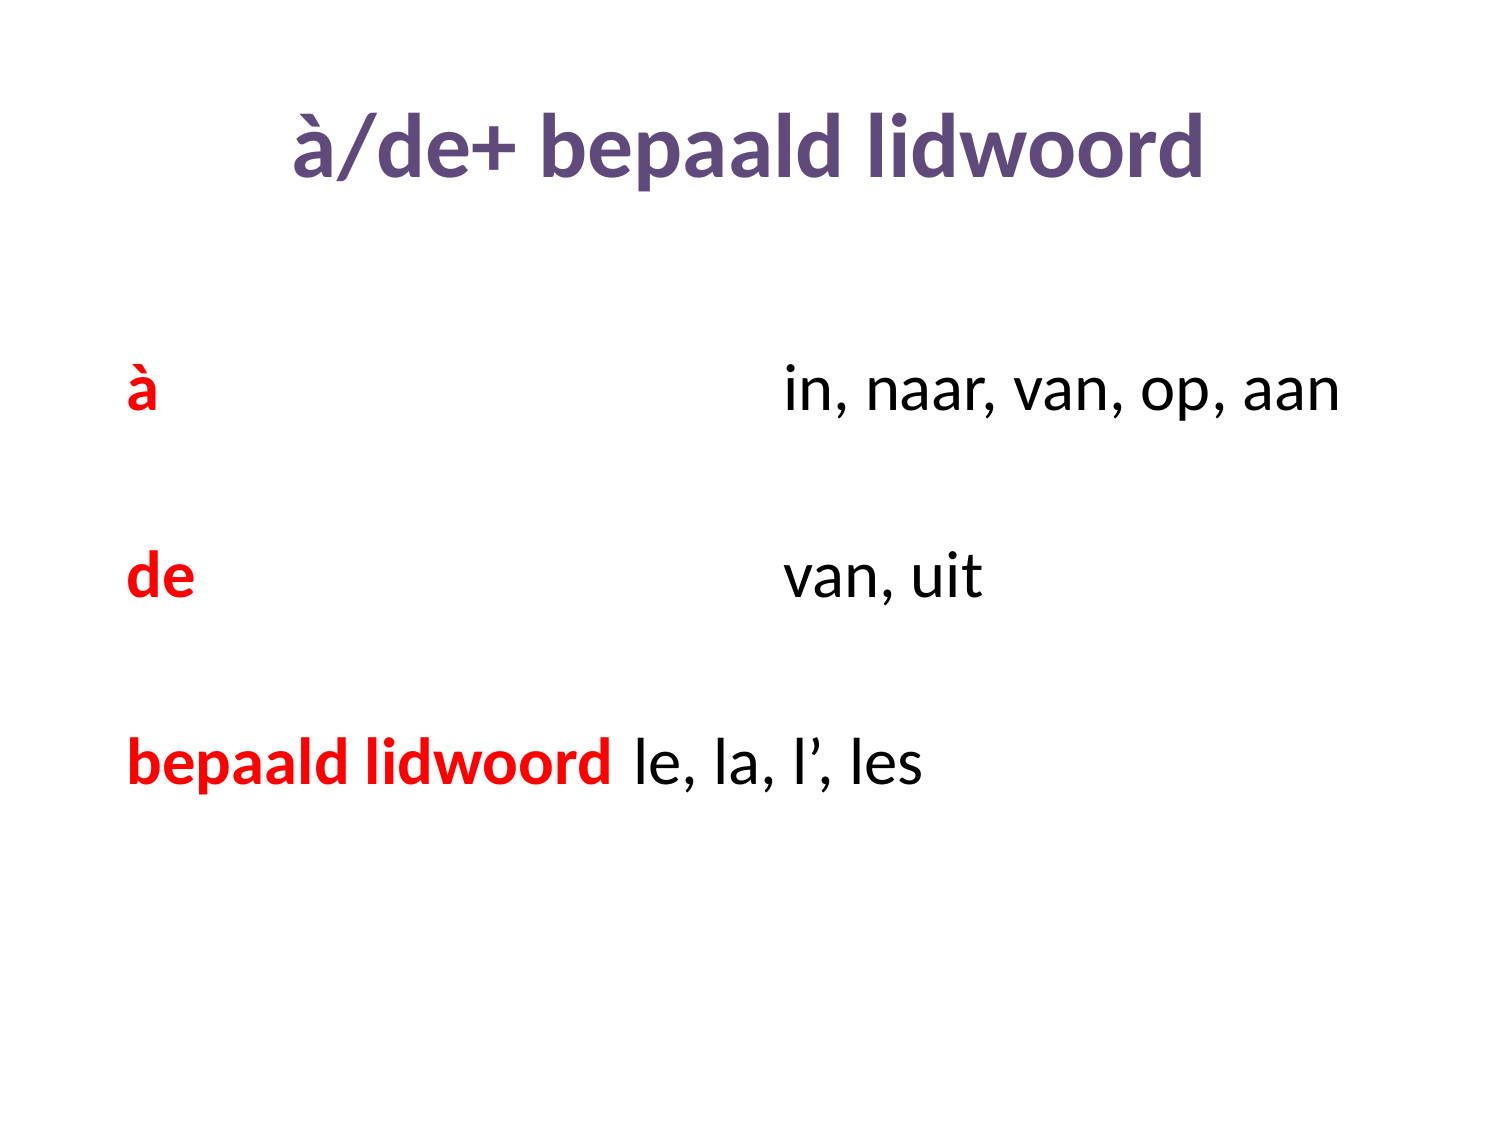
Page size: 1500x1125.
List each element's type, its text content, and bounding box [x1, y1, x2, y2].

text_box à/de+ bepaald lidwoord [112, 78, 1388, 208]
text_box à in, naar, van, op, aan de van, uit bepaald lidwoord le, la, l’, les [112, 243, 1388, 1024]
